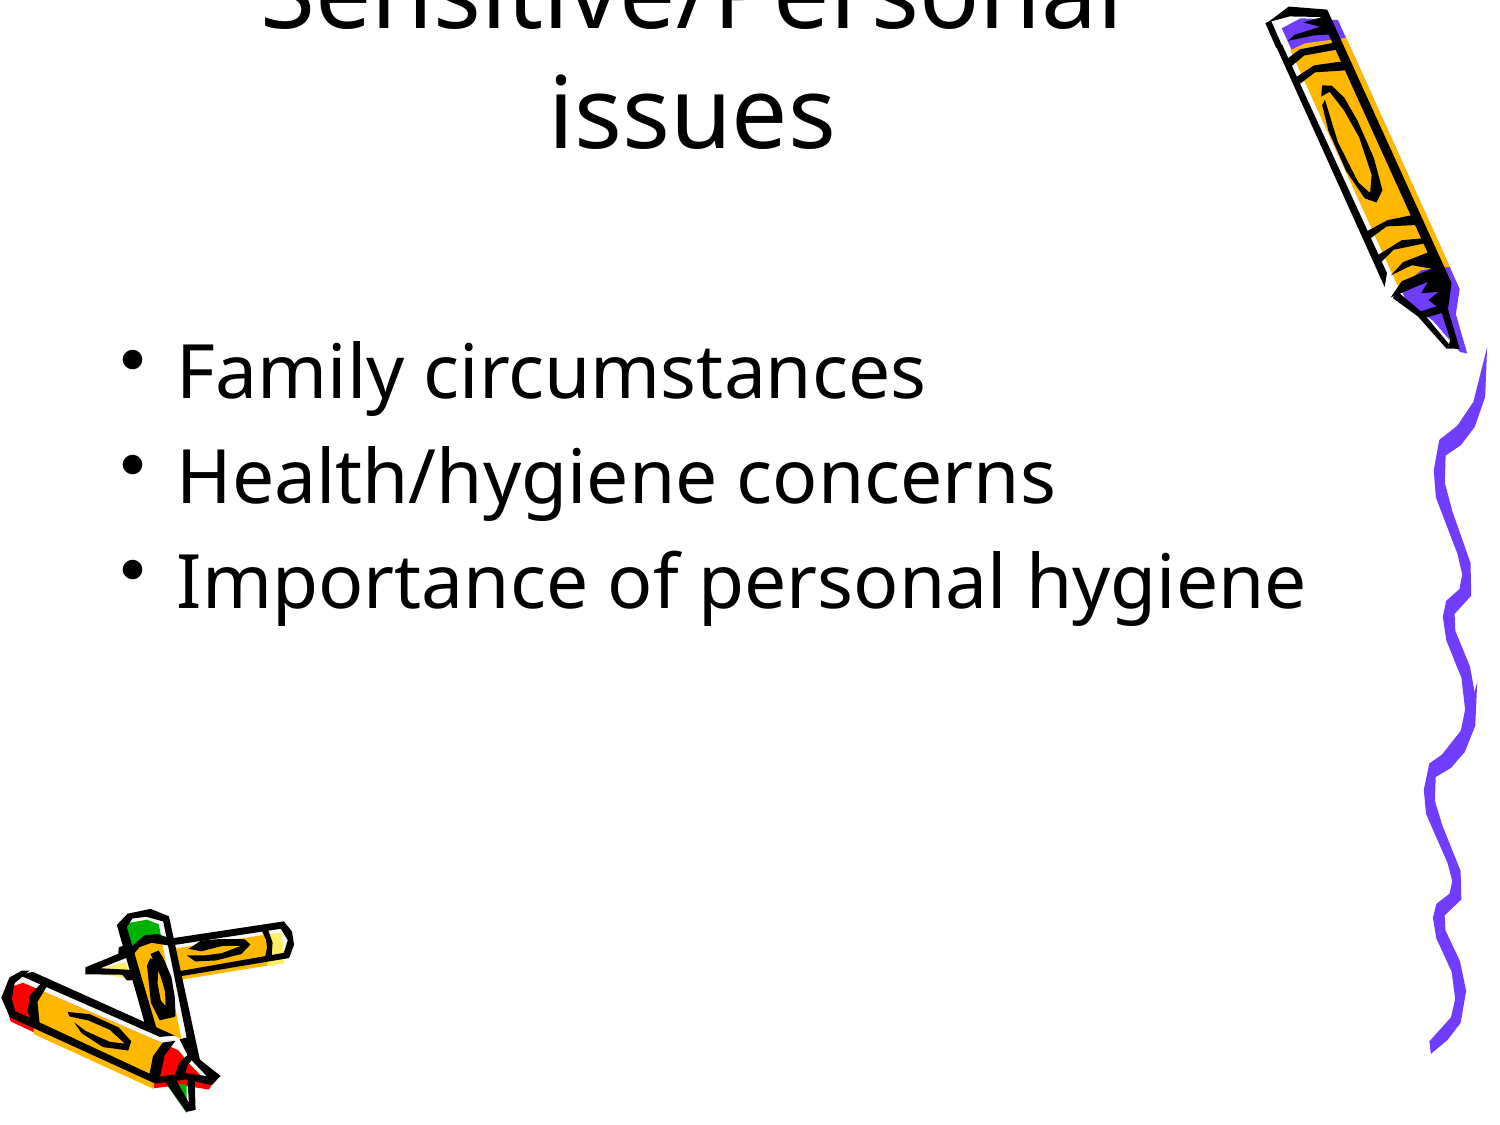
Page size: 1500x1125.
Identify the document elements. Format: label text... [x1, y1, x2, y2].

title Sensitive/Personal issues [128, 34, 1257, 176]
list Family circumstances Health/hygiene concerns Importance of personal hygiene [105, 316, 1369, 943]
